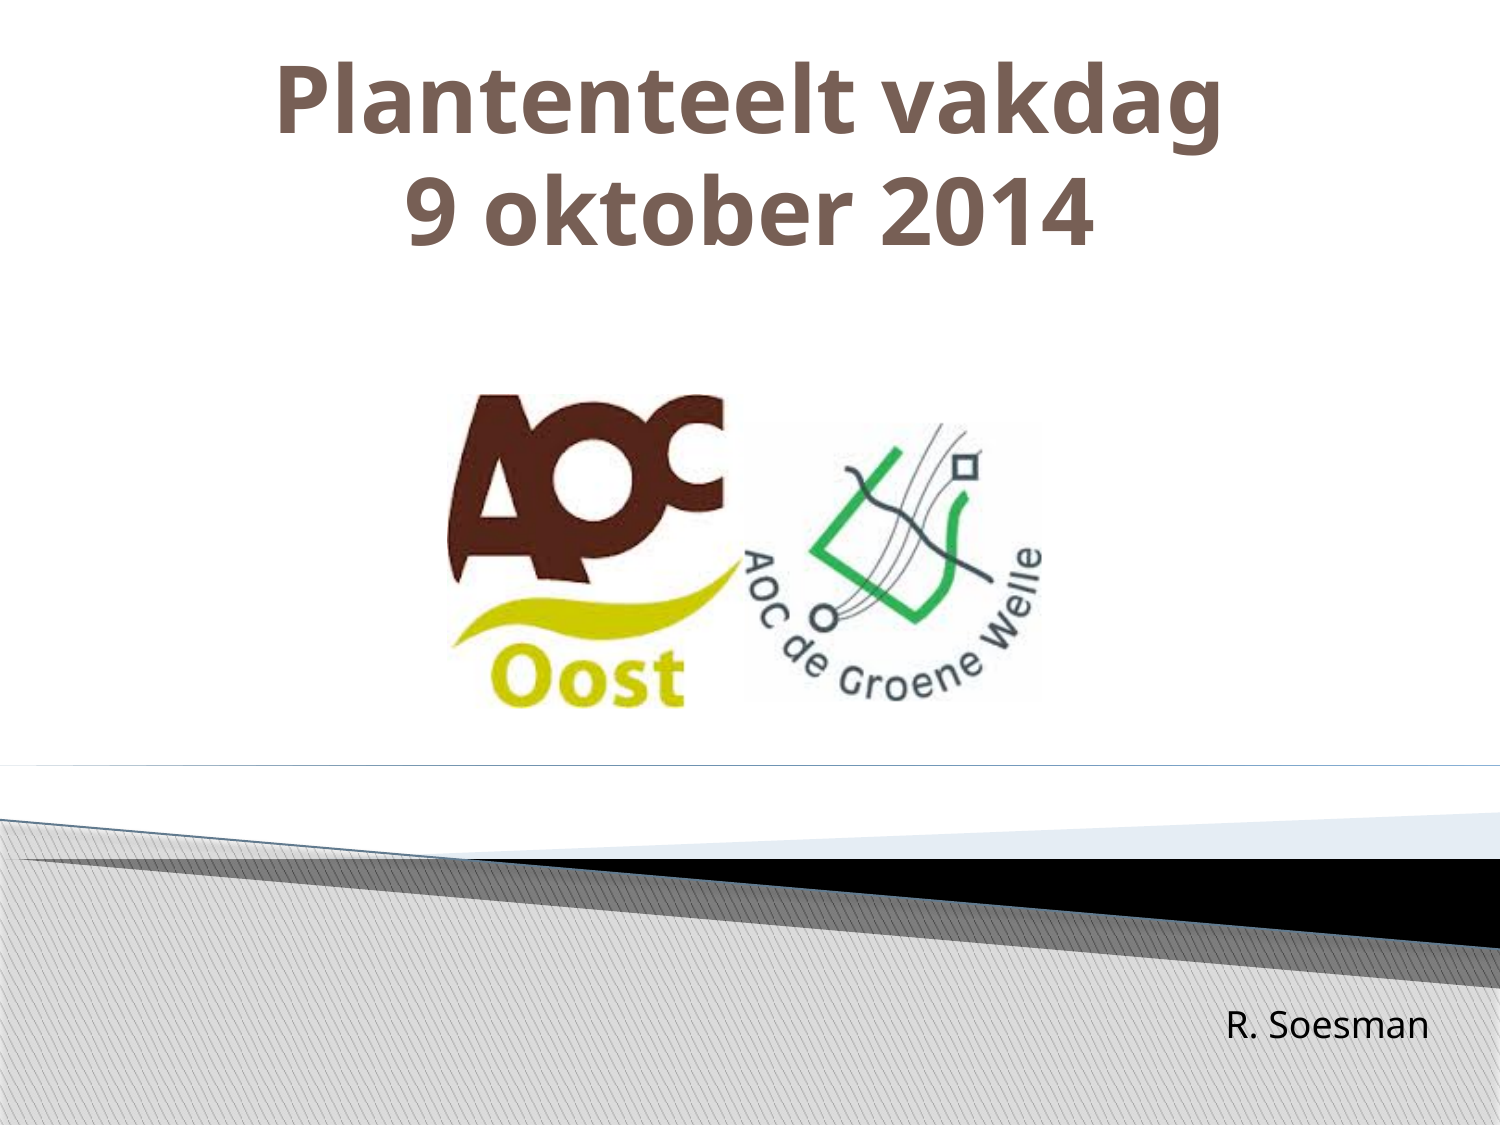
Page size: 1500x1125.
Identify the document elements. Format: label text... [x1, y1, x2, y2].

picture [447, 393, 1053, 732]
title Plantenteelt vakdag 9 oktober 2014 [112, 30, 1388, 273]
text_box R. Soesman [1210, 993, 1500, 1054]
picture [5, 859, 1500, 989]
